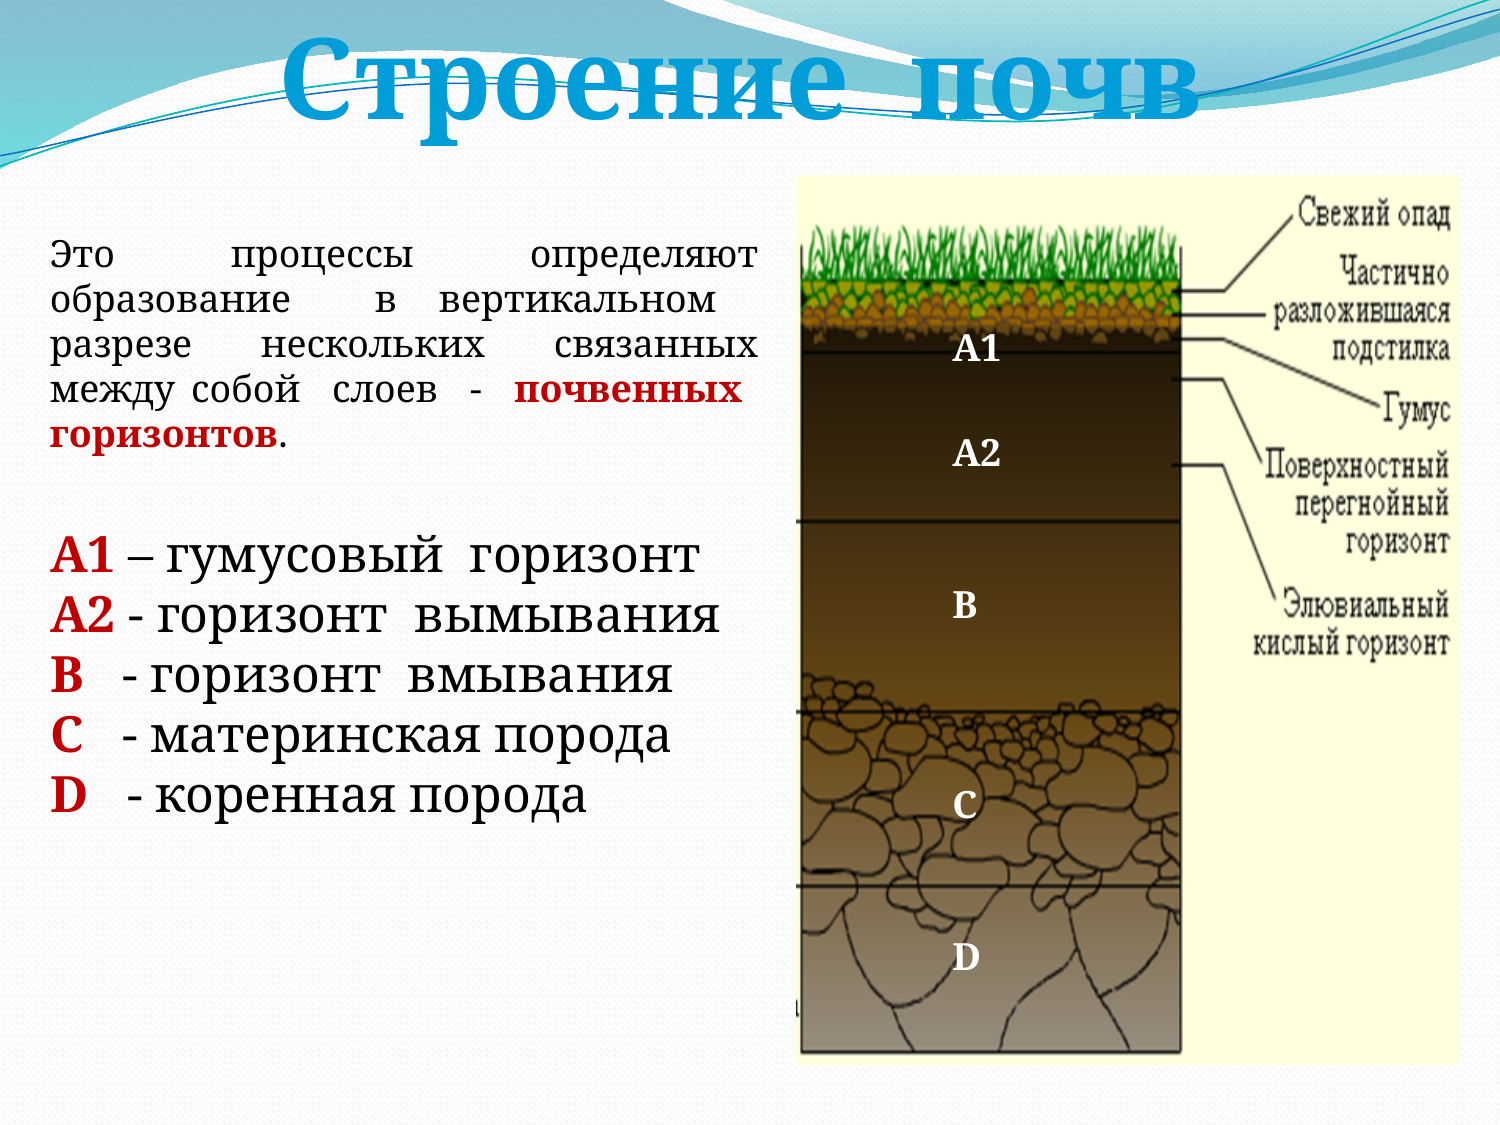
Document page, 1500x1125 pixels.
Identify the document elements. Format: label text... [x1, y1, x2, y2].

text_box Строение почв [263, 0, 1220, 150]
picture [796, 175, 1460, 1066]
text_box Это процессы определяют образование в вертикальном разрезе нескольких связанных между собой слоев - почвенных горизонтов. [35, 222, 774, 463]
text_box А1 – гумусовый горизонт А2 - горизонт вымывания В - горизонт вмывания С - материнская порода D - коренная порода [35, 515, 750, 831]
